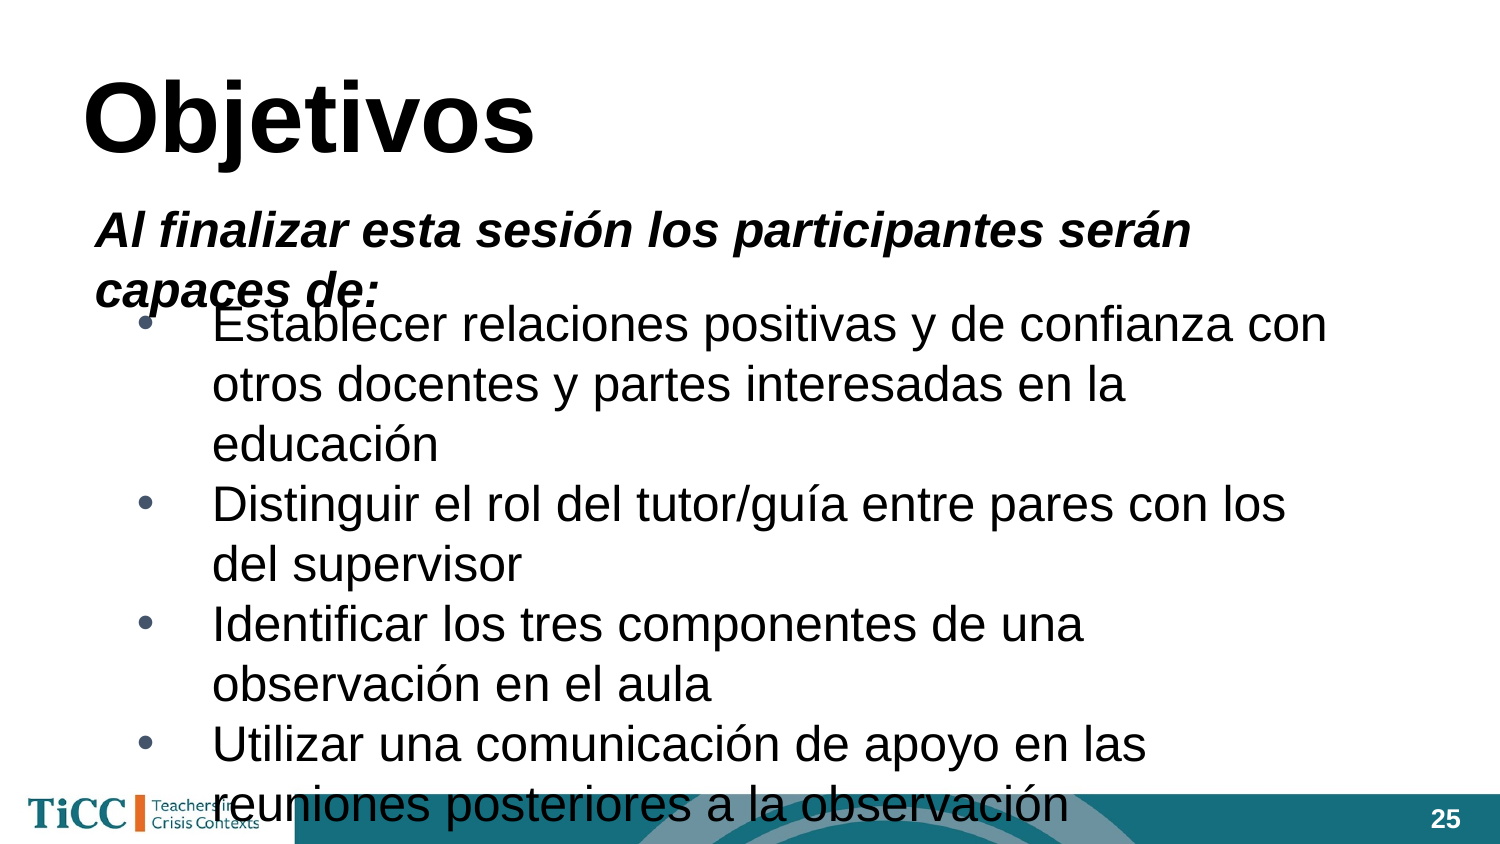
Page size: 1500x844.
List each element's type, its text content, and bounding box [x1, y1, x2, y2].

text_box Al finalizar esta sesión los participantes serán capaces de: [67, 189, 1410, 266]
title Objetivos [67, 0, 1418, 188]
slide_number ‹#› [1385, 785, 1476, 844]
picture [0, 0, 1500, 844]
list Establecer relaciones positivas y de confianza con otros docentes y partes interesadas en la educación Distinguir el rol del tutor/guía entre pares con los del supervisor Identificar los tres componentes de una observación en el aula Utilizar una comunicación de apoyo en las reuniones posteriores a la observación [121, 276, 1363, 768]
